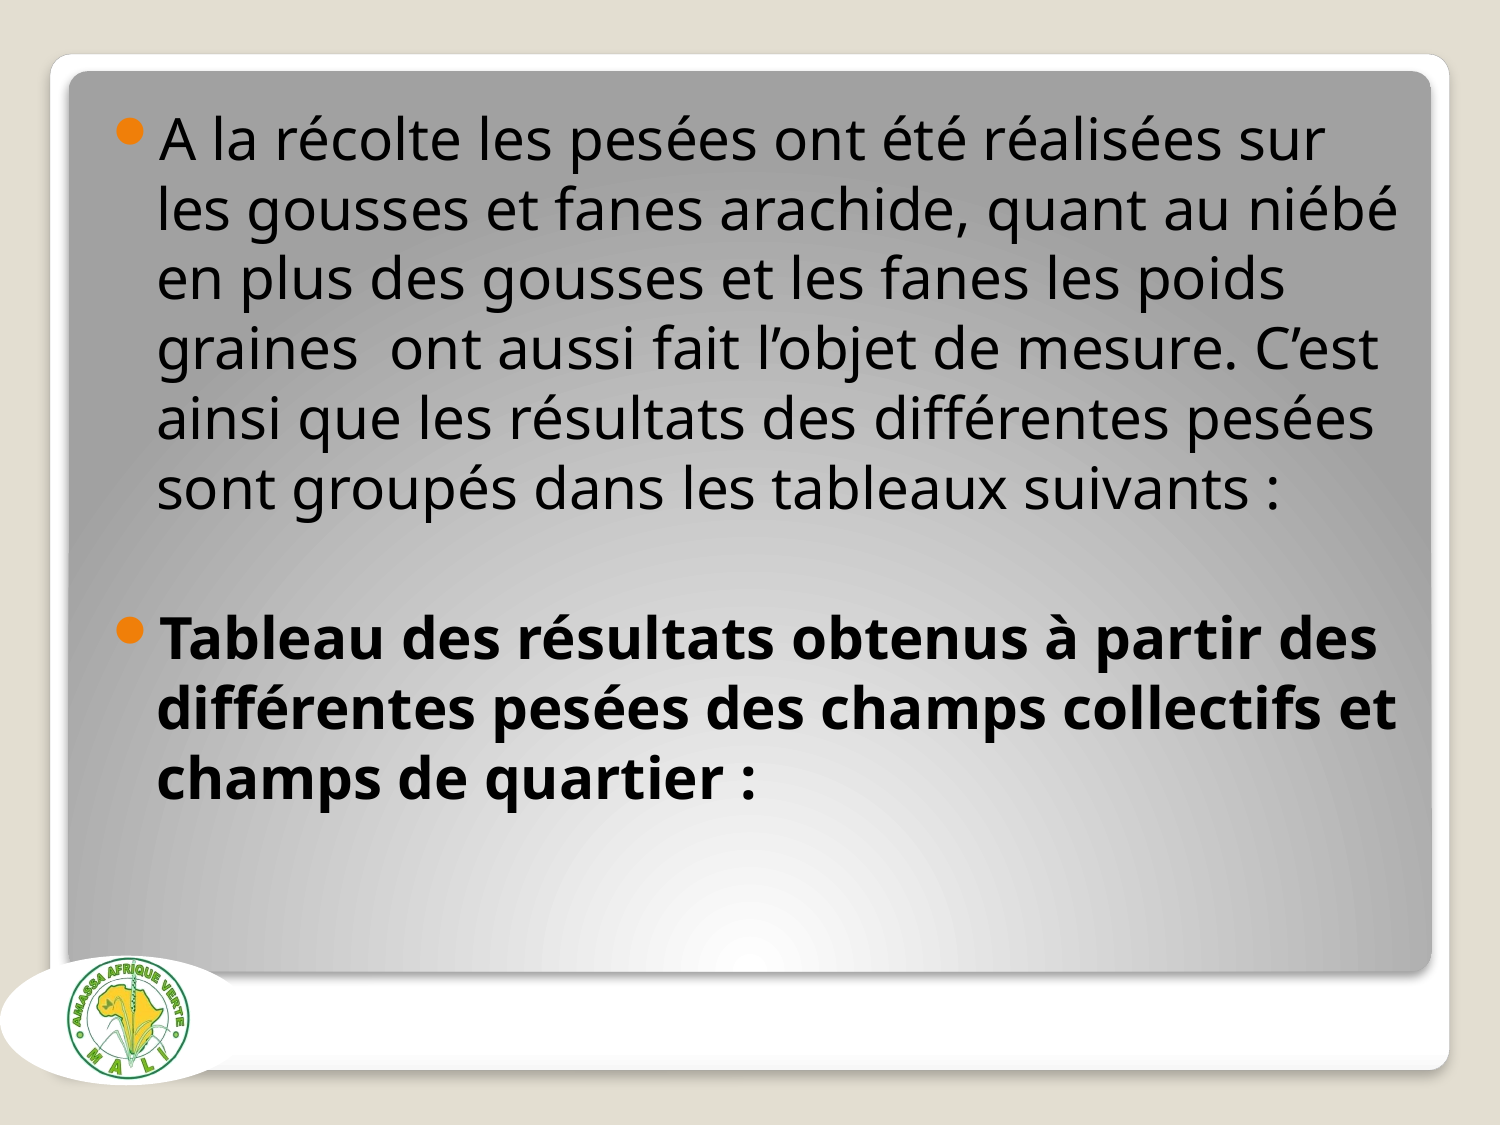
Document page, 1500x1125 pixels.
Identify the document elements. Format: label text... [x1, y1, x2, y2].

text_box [0, 948, 253, 1091]
list A la récolte les pesées ont été réalisées sur les gousses et fanes arachide, quant au niébé en plus des gousses et les fanes les poids graines ont aussi fait l’objet de mesure. C’est ainsi que les résultats des différentes pesées sont groupés dans les tableaux suivants : Tableau des résultats obtenus à partir des différentes pesées des champs collectifs et champs de quartier : [82, 86, 1425, 961]
